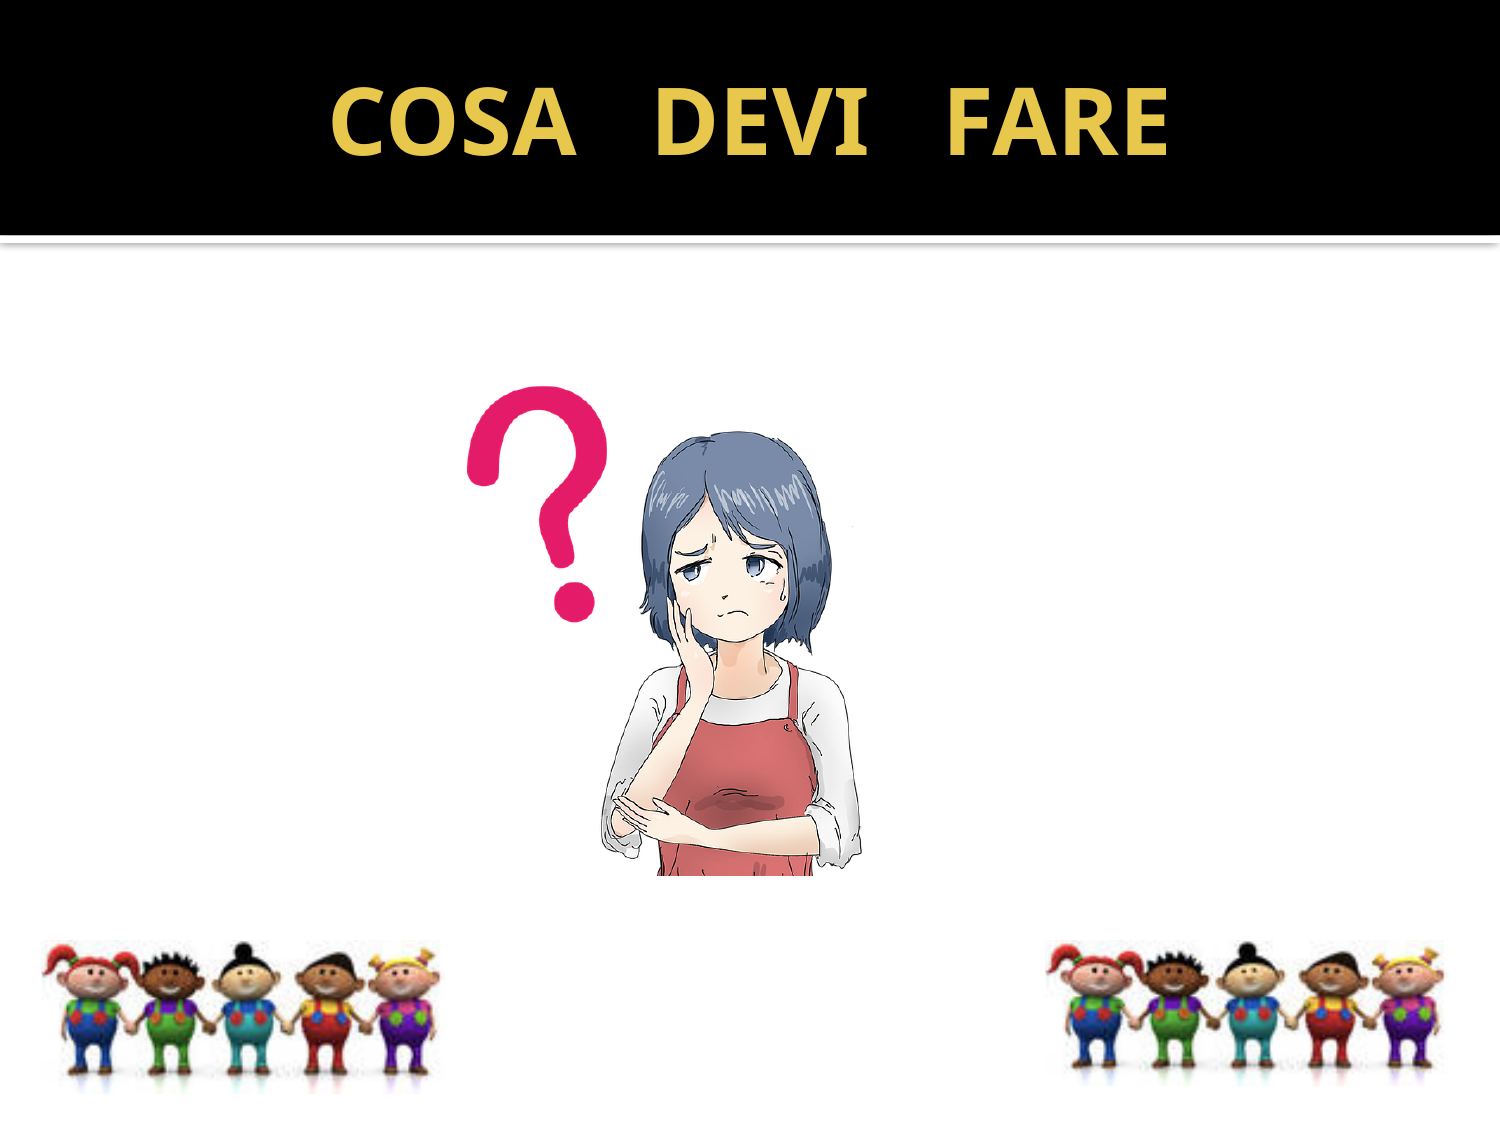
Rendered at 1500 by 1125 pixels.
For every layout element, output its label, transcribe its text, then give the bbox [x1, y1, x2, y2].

picture [401, 349, 928, 876]
text_box COSA DEVI FARE [74, 54, 1425, 231]
picture [1045, 940, 1449, 1086]
picture [41, 940, 445, 1094]
